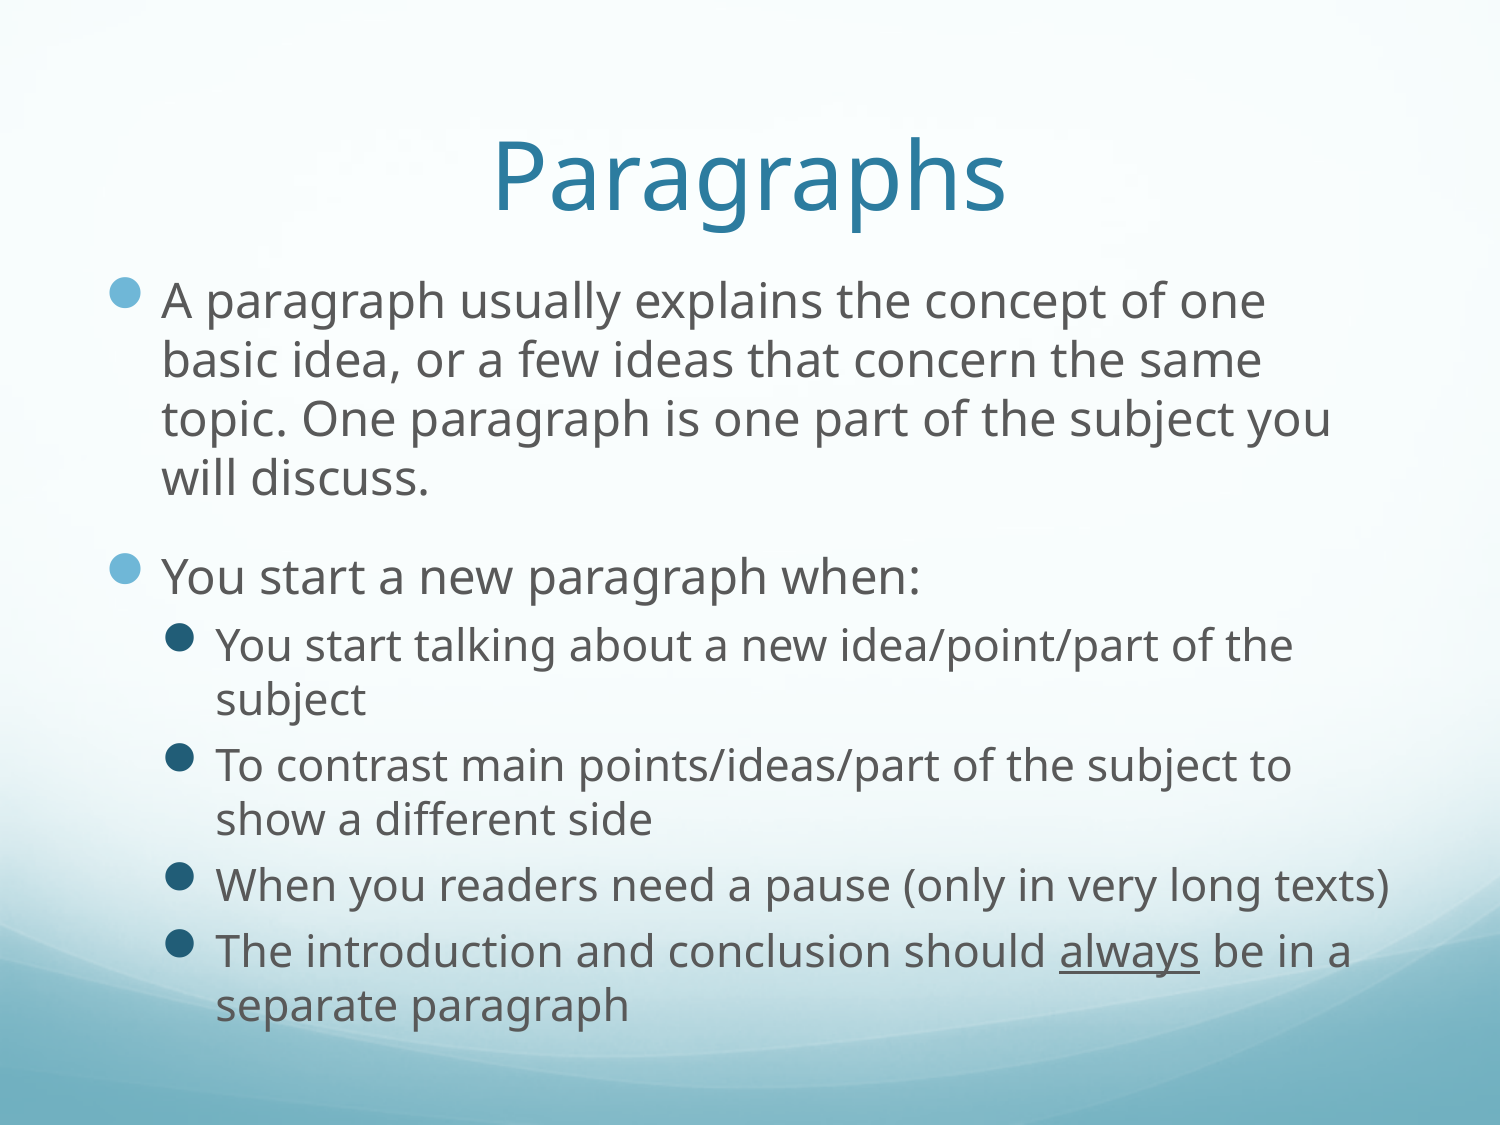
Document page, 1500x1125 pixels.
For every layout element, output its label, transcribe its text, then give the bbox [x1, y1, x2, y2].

list A paragraph usually explains the concept of one basic idea, or a few ideas that concern the same topic. One paragraph is one part of the subject you will discuss. You start a new paragraph when: You start talking about a new idea/point/part of the subject To contrast main points/ideas/part of the subject to show a different side When you readers need a pause (only in very long texts) The introduction and conclusion should always be in a separate paragraph [90, 262, 1410, 1077]
title Paragraphs [90, 17, 1410, 237]
